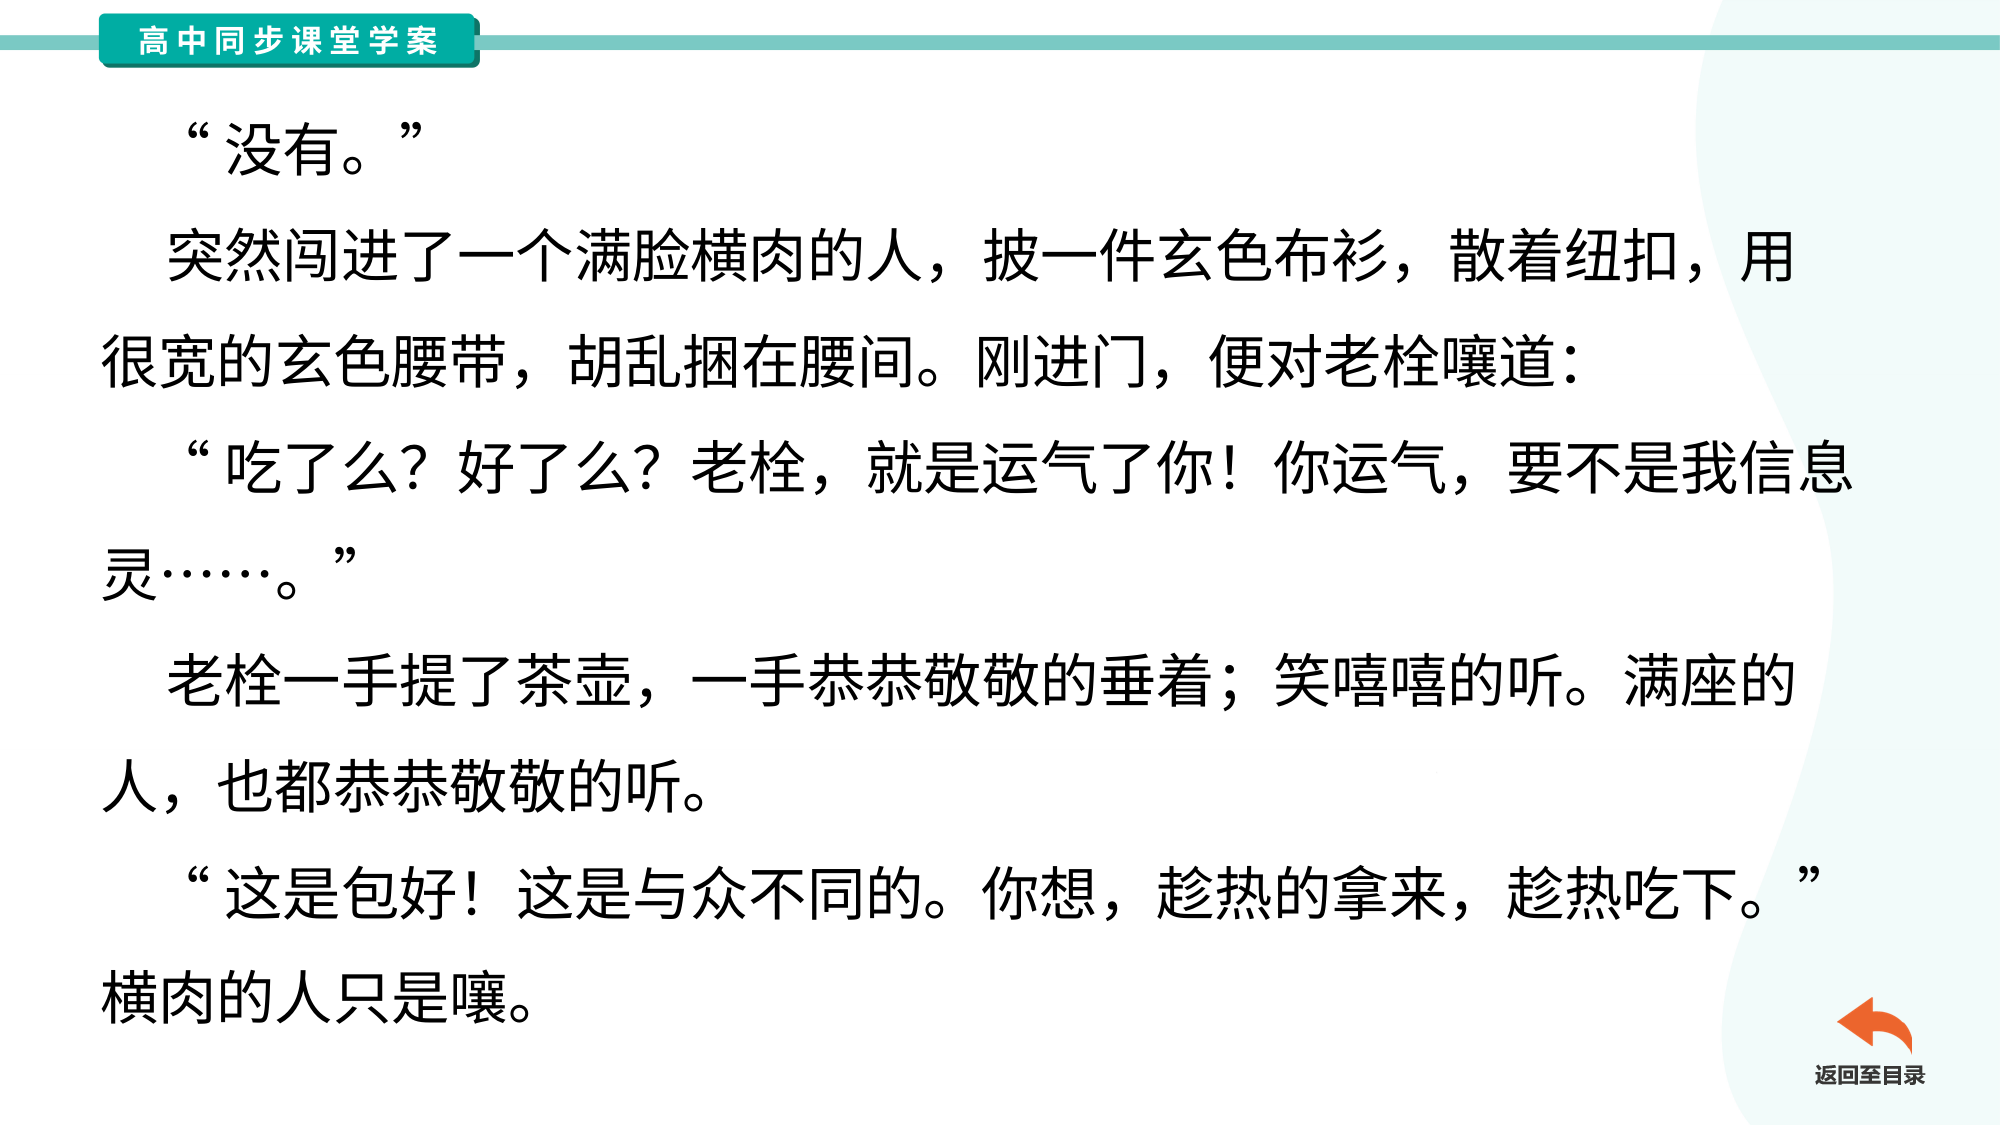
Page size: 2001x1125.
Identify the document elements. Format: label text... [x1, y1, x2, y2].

picture [0, 0, 2000, 1125]
text_box “没有。” 突然闯进了一个满脸横肉的人，披一件玄色布衫，散着纽扣，用 很宽的玄色腰带，胡乱捆在腰间。刚进门，便对老栓嚷道： “吃了么？好了么？老栓，就是运气了你！你运气，要不是我信息 灵……。” 老栓一手提了茶壶，一手恭恭敬敬的垂着；笑嘻嘻的听。满座的 人，也都恭恭敬敬的听。 “这是包好！这是与众不同的。你想，趁热的拿来，趁热吃下。” 横肉的人只是嚷。#1.1.28 [100, 76, 1899, 1018]
